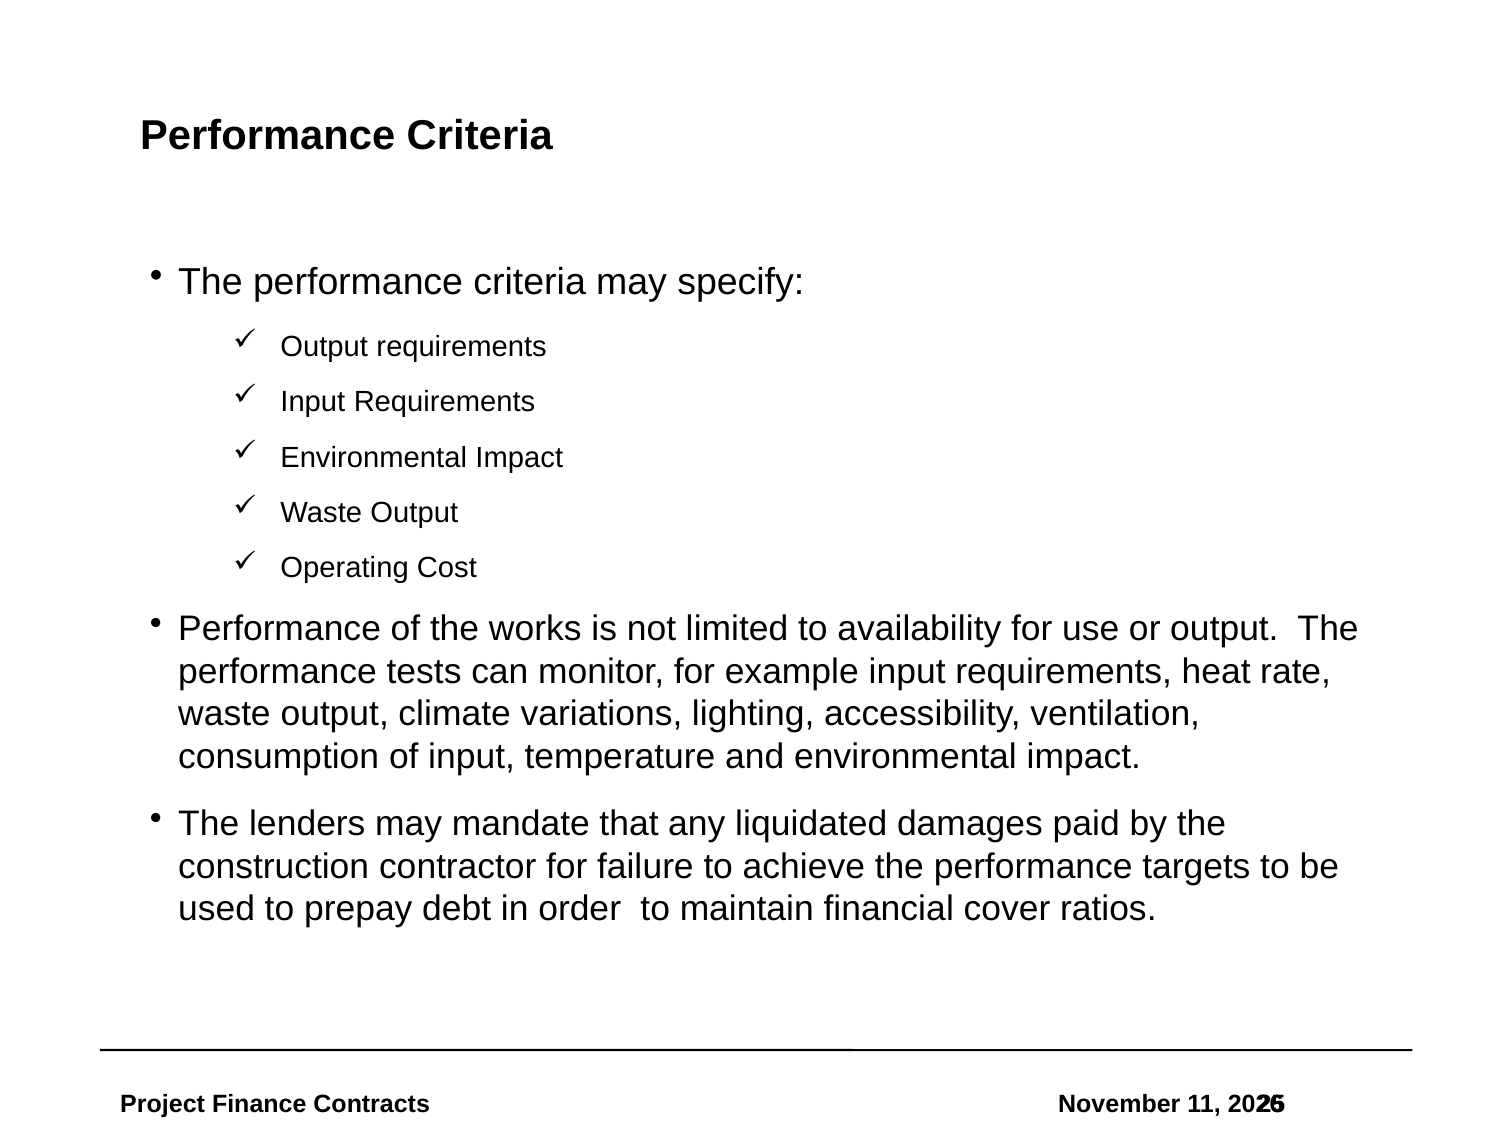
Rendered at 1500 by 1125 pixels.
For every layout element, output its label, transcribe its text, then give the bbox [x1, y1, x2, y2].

list The performance criteria may specify: Output requirements Input Requirements Environmental Impact Waste Output Operating Cost Performance of the works is not limited to availability for use or output. The performance tests can monitor, for example input requirements, heat rate, waste output, climate variations, lighting, accessibility, ventilation, consumption of input, temperature and environmental impact. The lenders may mandate that any liquidated damages paid by the construction contractor for failure to achieve the performance targets to be used to prepay debt in order to maintain financial cover ratios. [124, 249, 1376, 1001]
title Performance Criteria [124, 99, 1288, 226]
